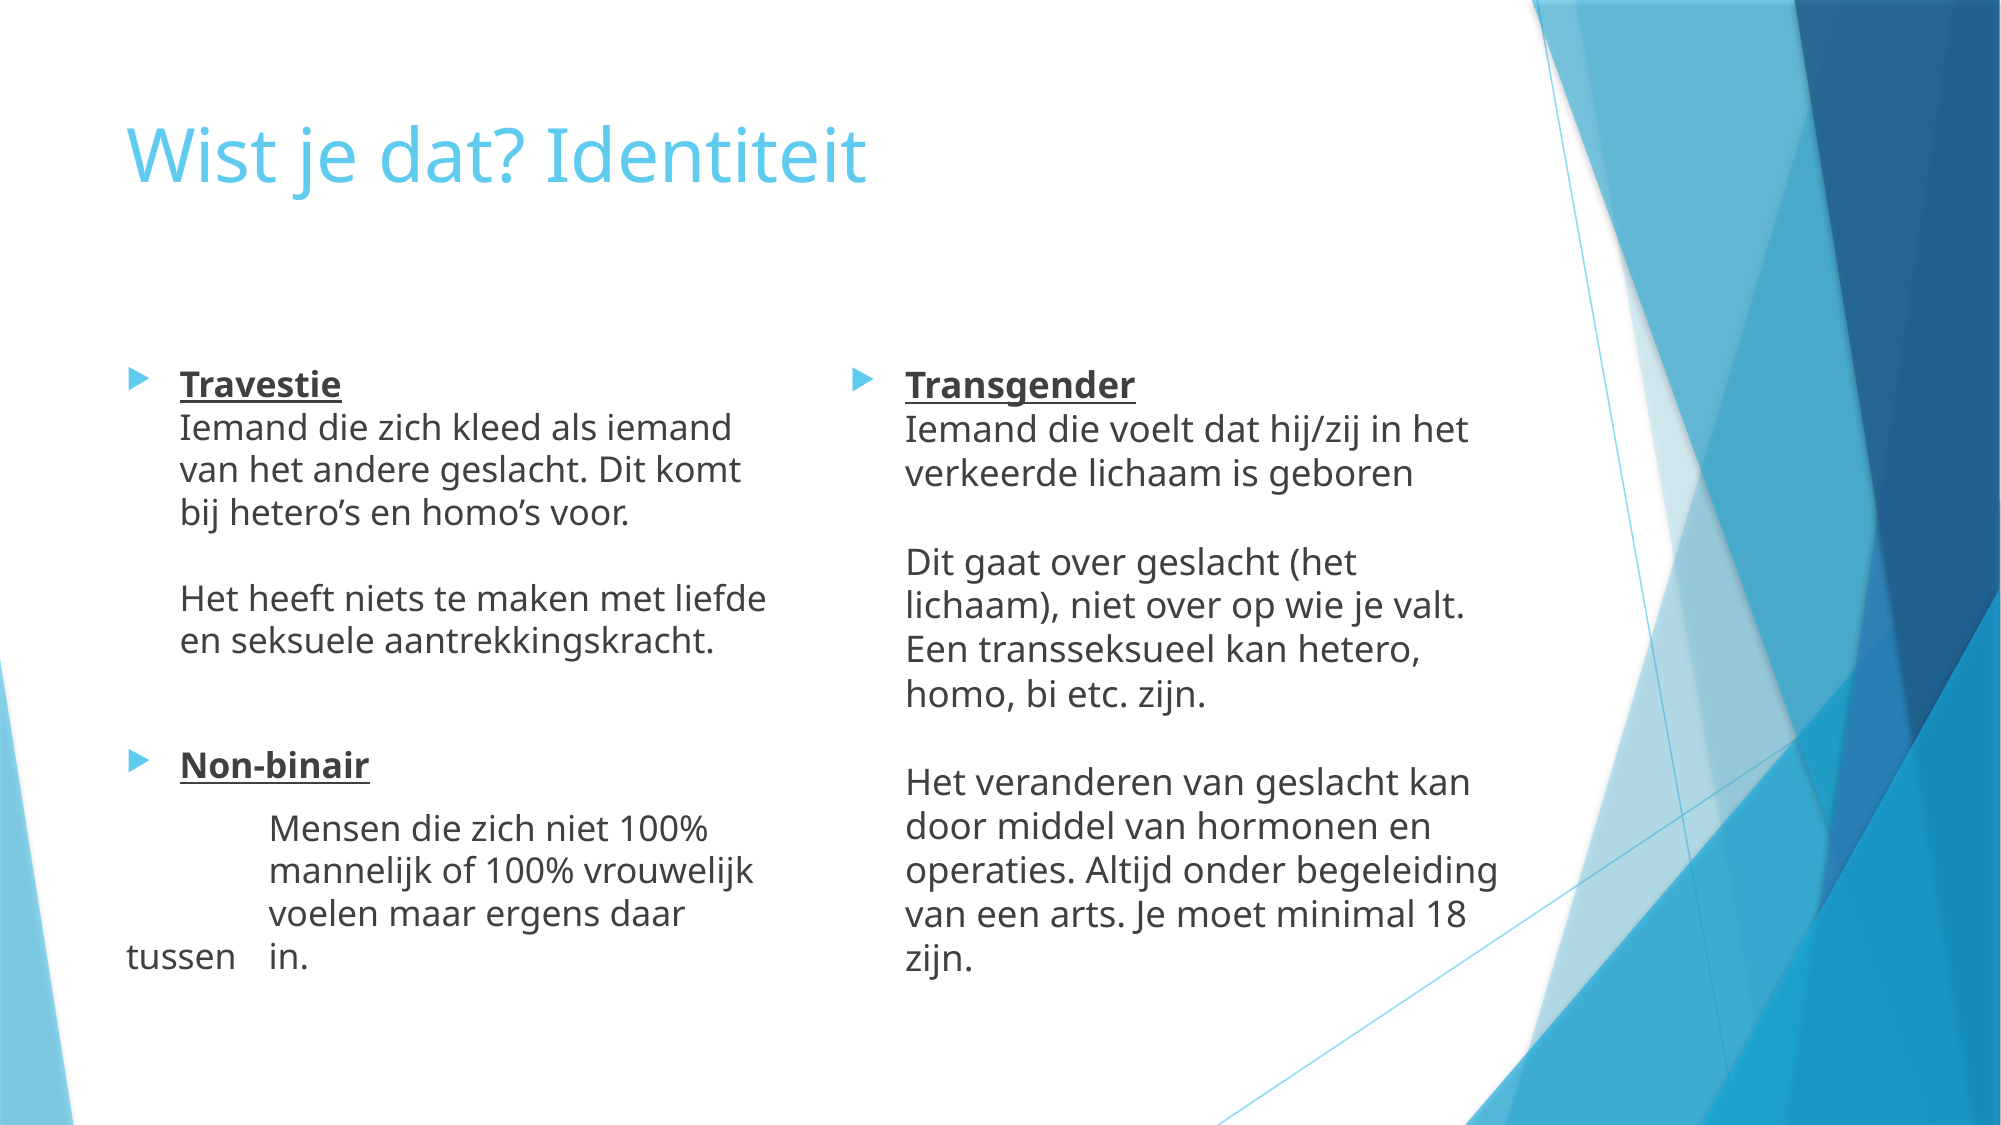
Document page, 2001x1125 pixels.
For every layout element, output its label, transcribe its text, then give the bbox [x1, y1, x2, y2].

list Travestie Iemand die zich kleed als iemand van het andere geslacht. Dit komt bij hetero’s en homo’s voor. Het heeft niets te maken met liefde en seksuele aantrekkingskracht. Non-binair Mensen die zich niet 100% mannelijk of 100% vrouwelijk voelen maar ergens daar tussen in. [111, 354, 798, 992]
title Wist je dat? Identiteit [111, 99, 1522, 317]
list Transgender Iemand die voelt dat hij/zij in het verkeerde lichaam is geboren Dit gaat over geslacht (het lichaam), niet over op wie je valt. Een transseksueel kan hetero, homo, bi etc. zijn. Het veranderen van geslacht kan door middel van hormonen en operaties. Altijd onder begeleiding van een arts. Je moet minimal 18 zijn. [834, 354, 1522, 992]
